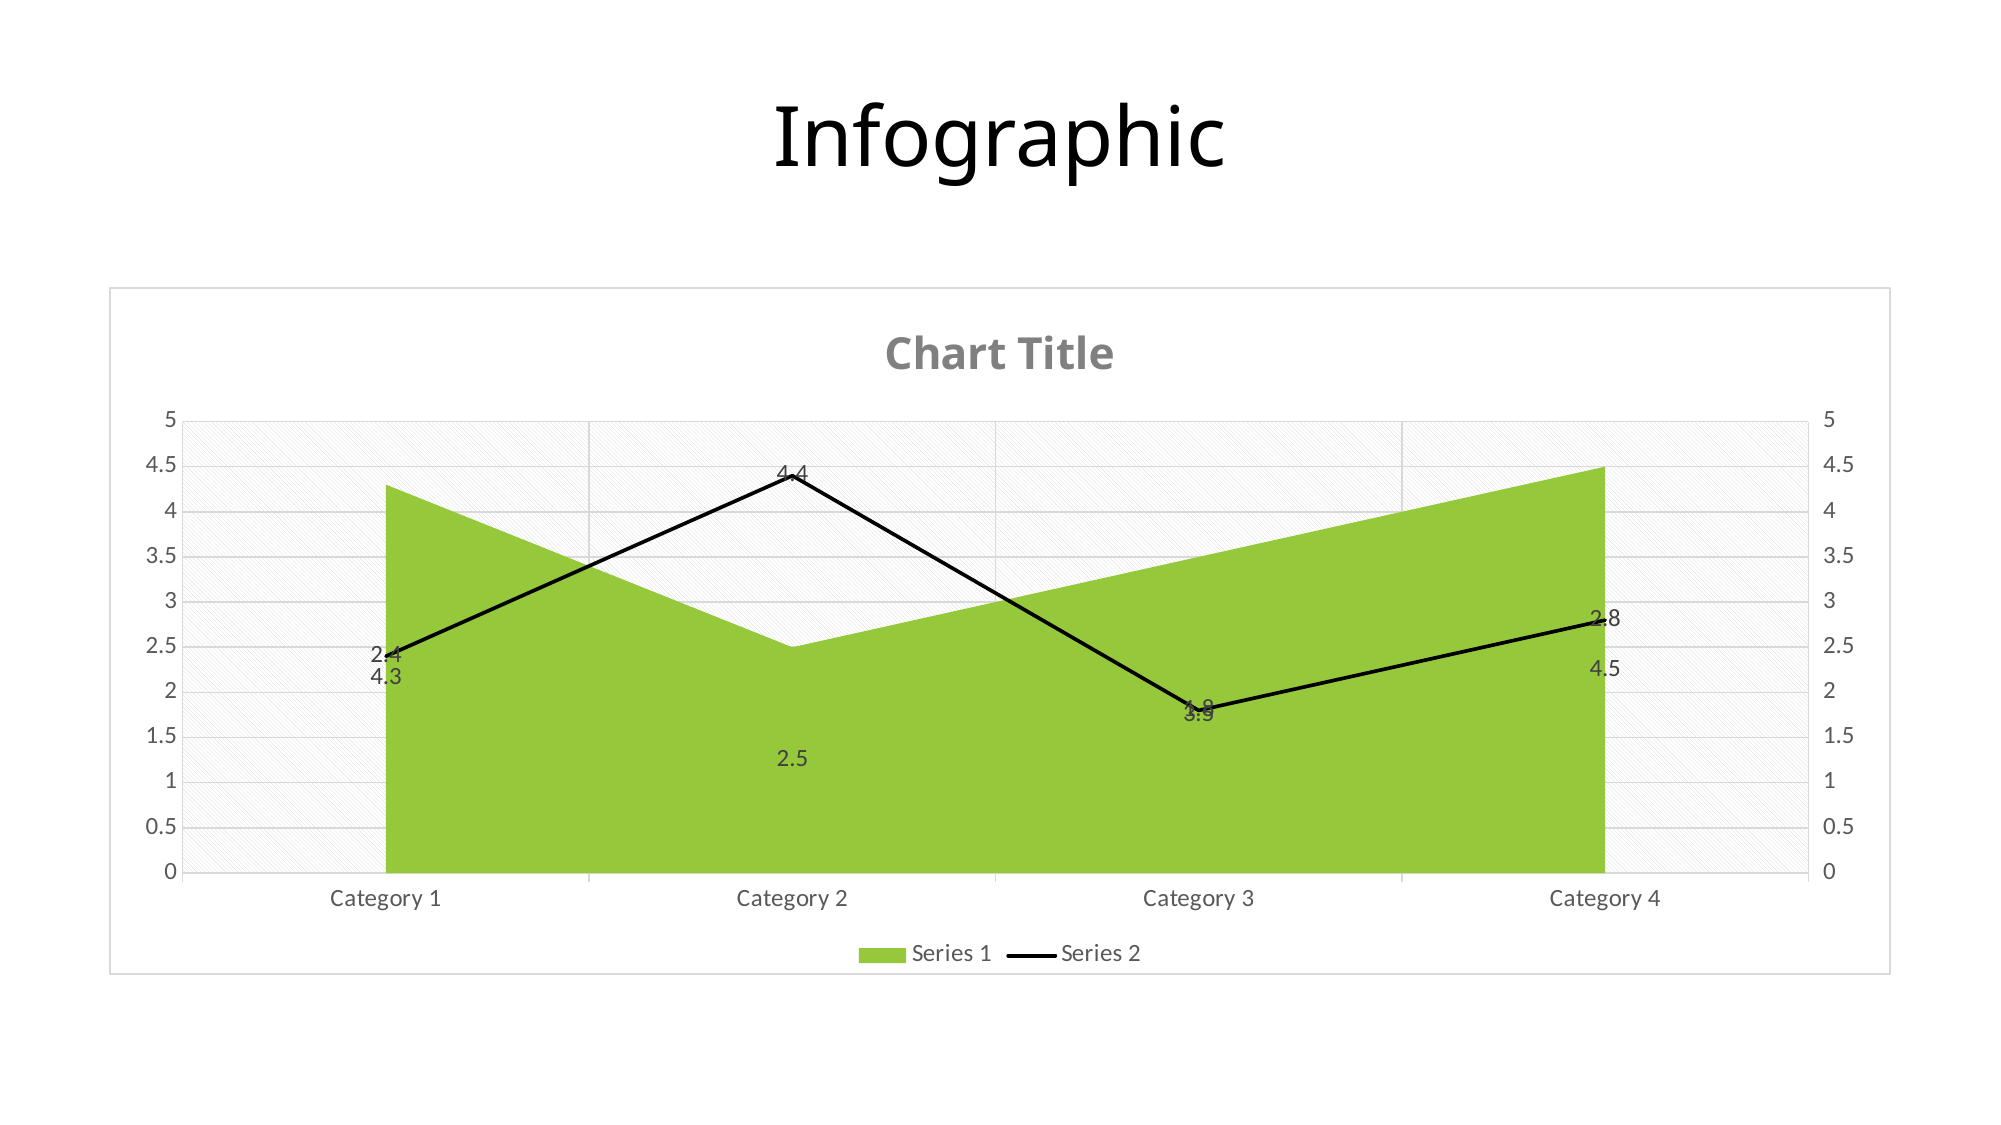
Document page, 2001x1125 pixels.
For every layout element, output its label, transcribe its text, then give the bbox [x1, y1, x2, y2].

text_box Infographic [758, 75, 1242, 191]
chart [109, 287, 1891, 975]
